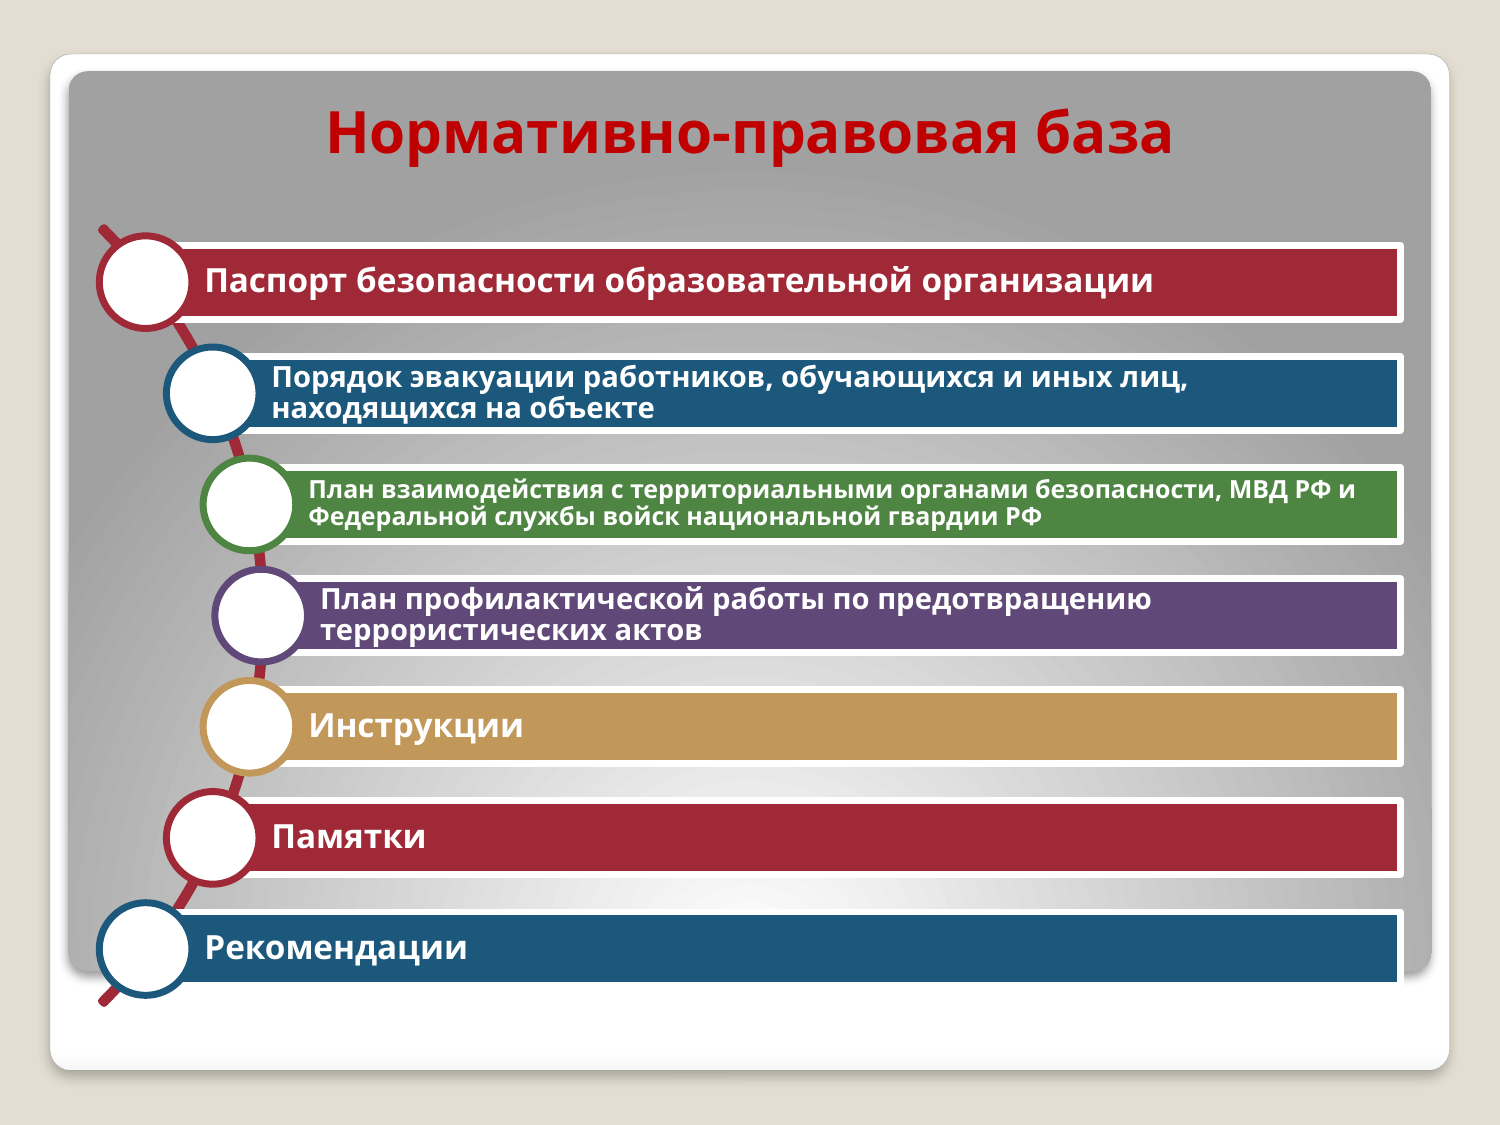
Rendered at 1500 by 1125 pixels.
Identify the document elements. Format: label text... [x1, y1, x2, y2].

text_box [88, 207, 1412, 1024]
title Нормативно-правовая база [78, 78, 1422, 173]
